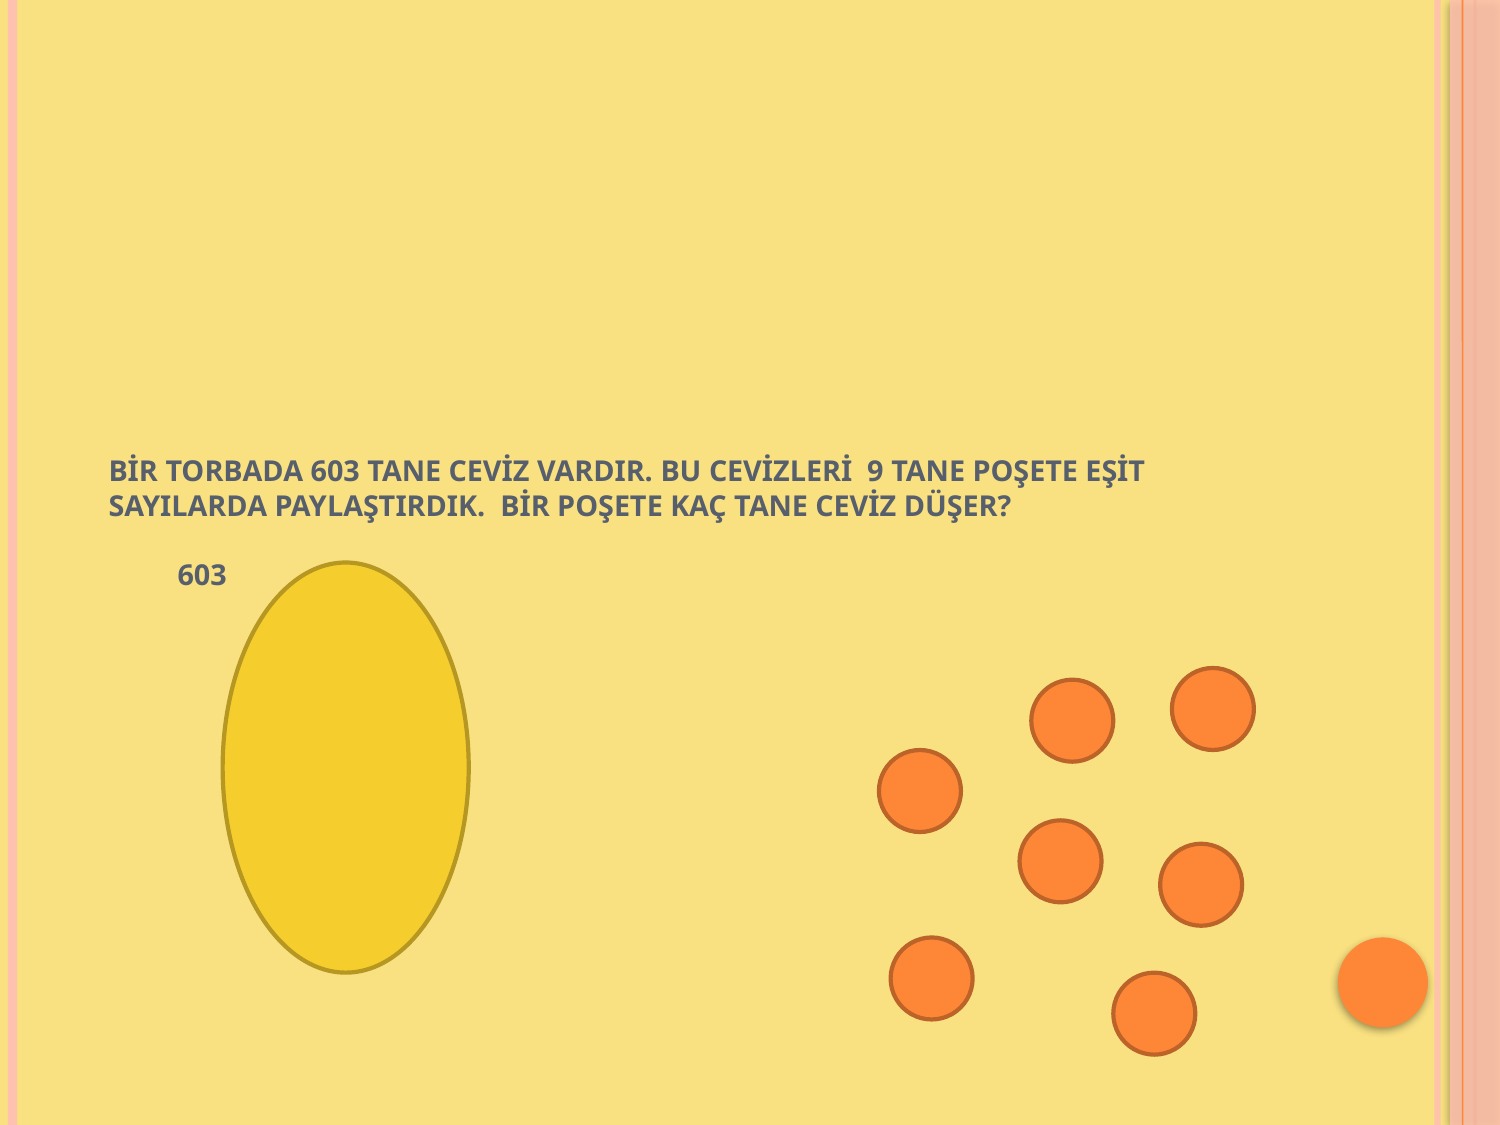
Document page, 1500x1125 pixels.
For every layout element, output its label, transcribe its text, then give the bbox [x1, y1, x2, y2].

text_box [1029, 677, 1116, 764]
text_box [1111, 970, 1198, 1057]
text_box [1169, 665, 1257, 753]
title Bir torbada 603 tane ceviz vardır. Bu cevizleri 9 tane poşete eşit sayılarda paylaştırdık. Bir poşete kaç tane ceviz düşer? 603 [93, 445, 1319, 633]
text_box [1158, 841, 1245, 928]
text_box [876, 747, 964, 835]
text_box [888, 935, 975, 1022]
text_box [220, 560, 471, 975]
text_box [1017, 818, 1104, 905]
